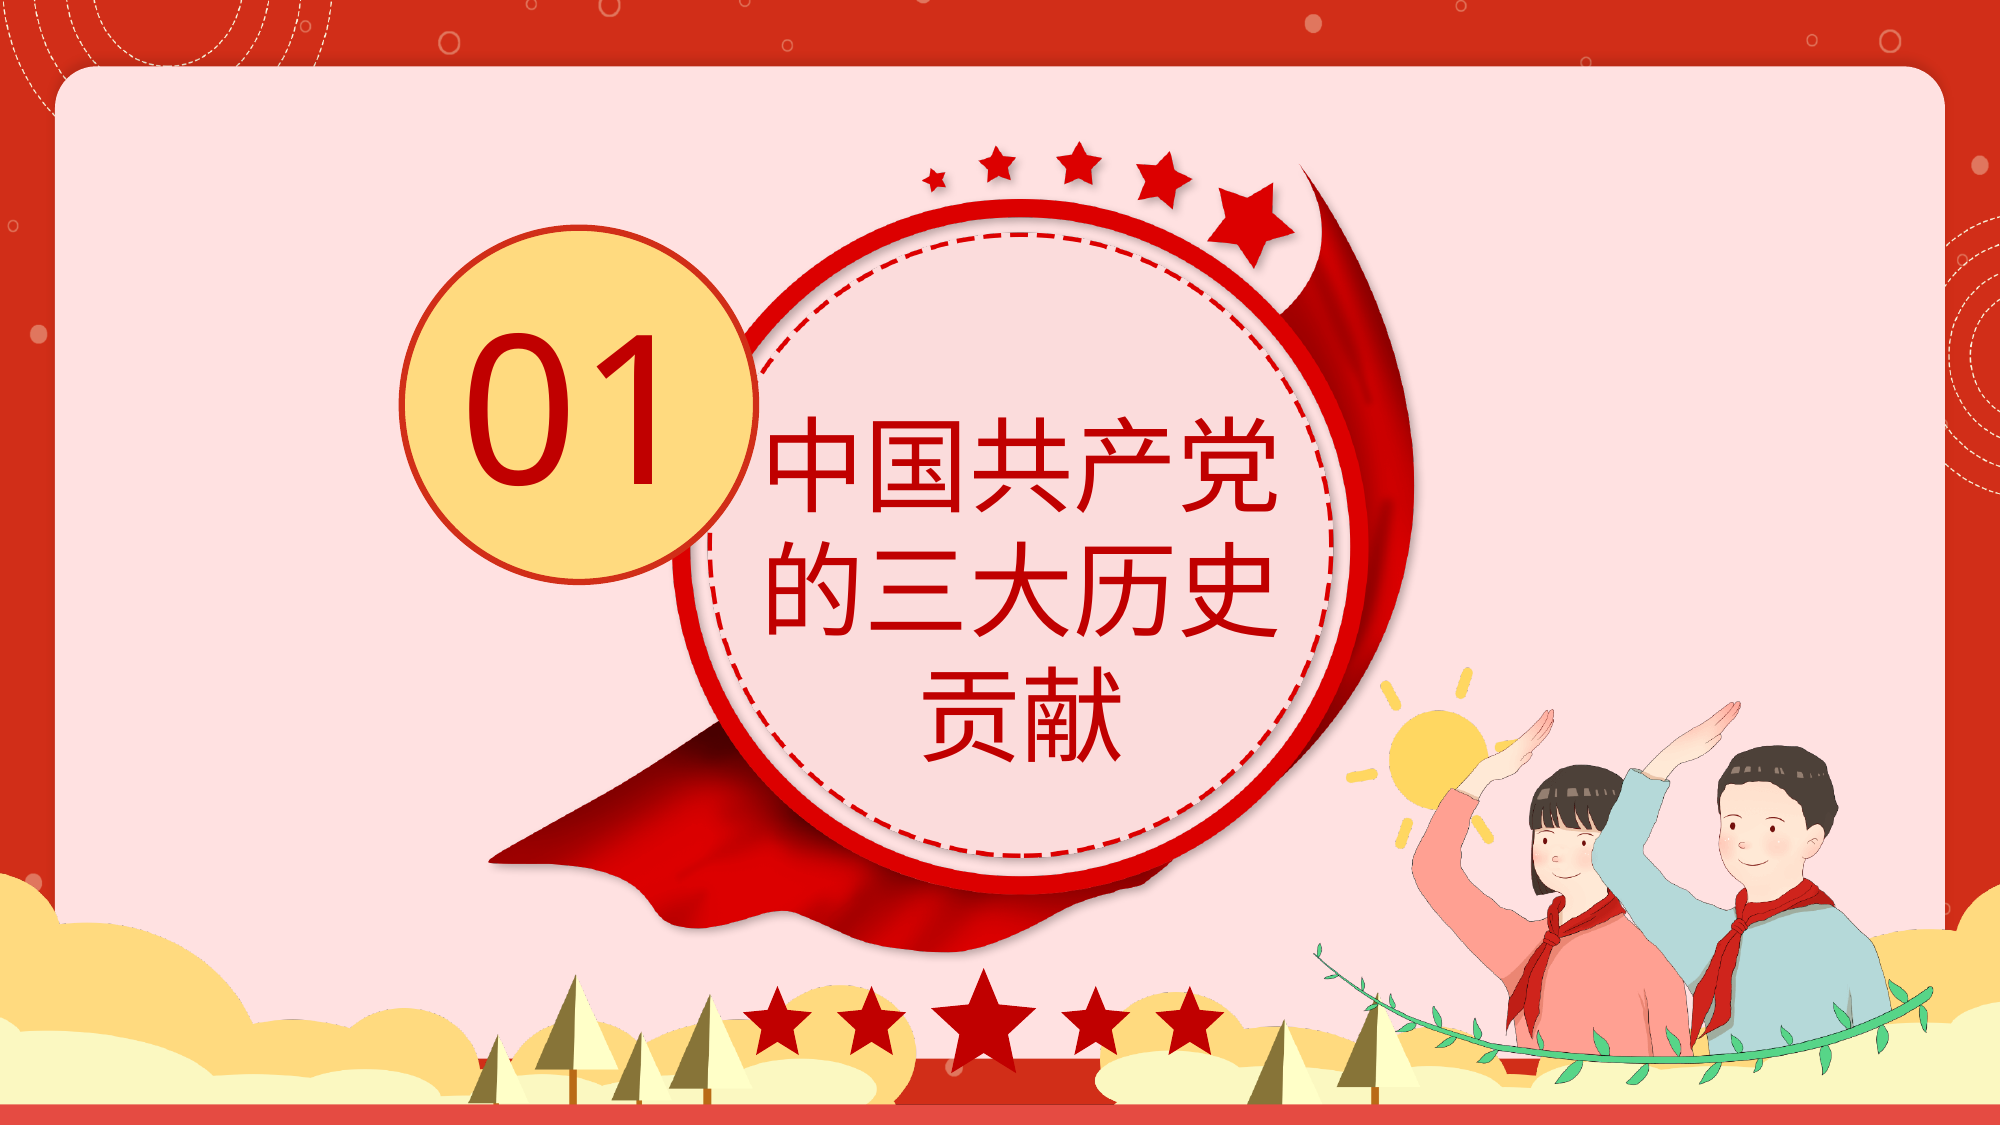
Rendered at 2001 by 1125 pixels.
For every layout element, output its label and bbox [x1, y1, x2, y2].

picture [0, 0, 2000, 1125]
text_box [401, 227, 757, 583]
